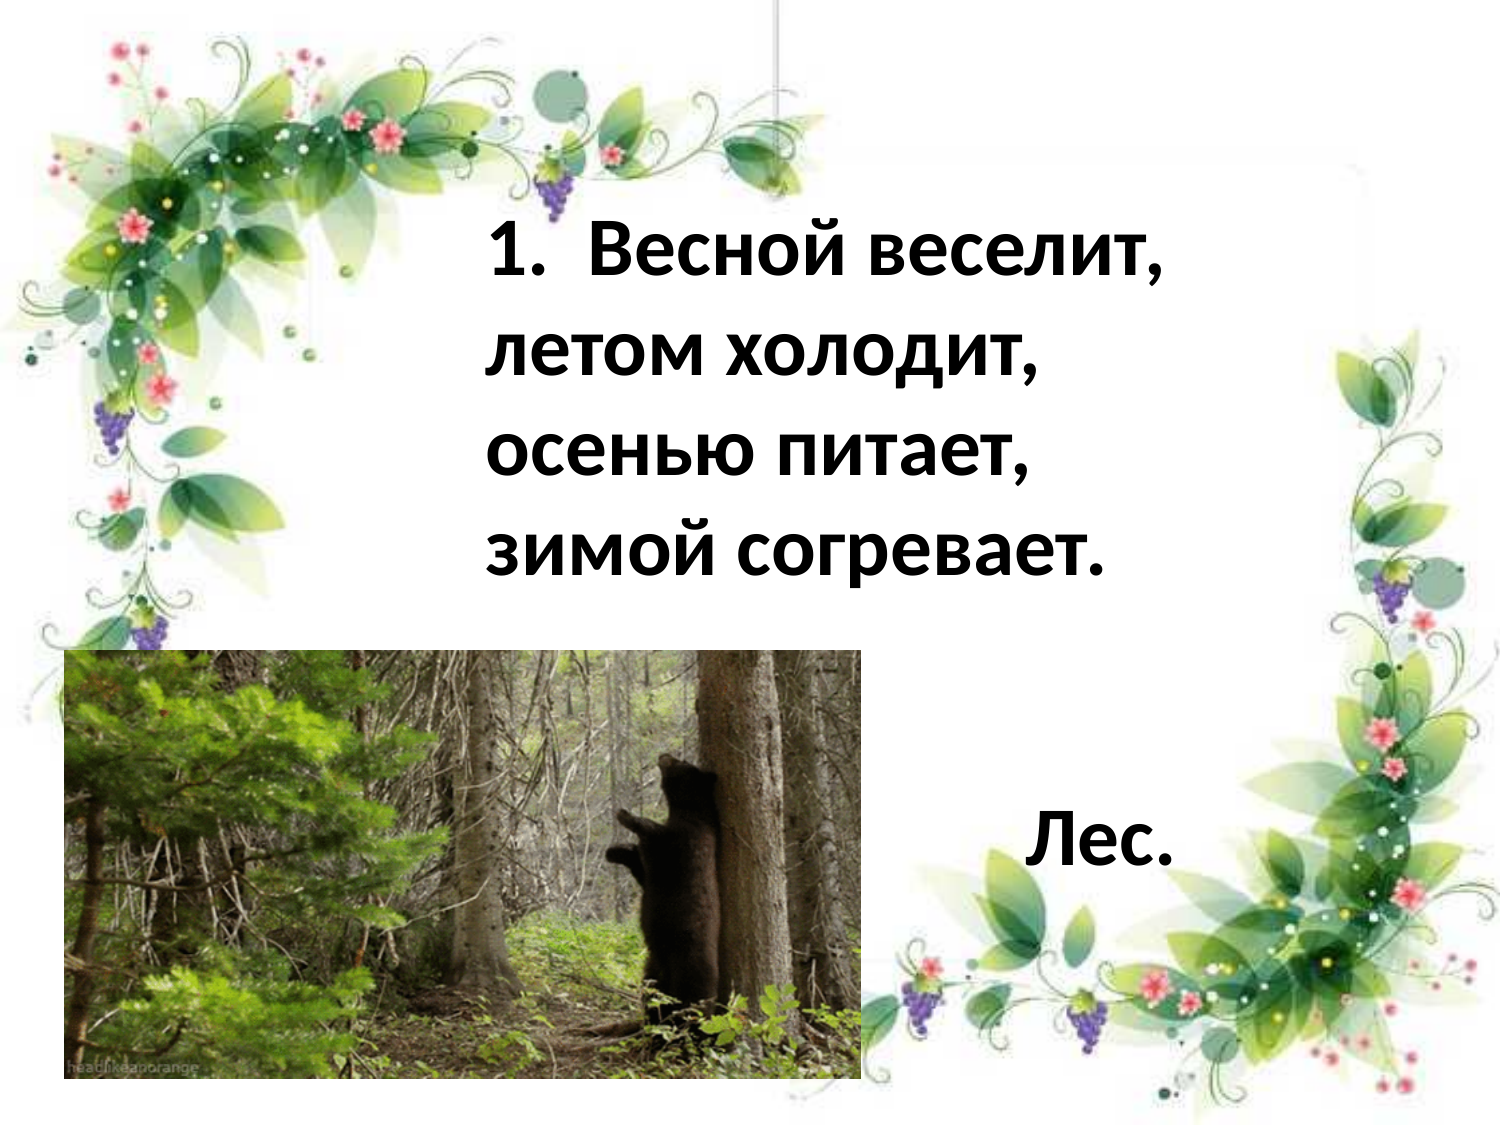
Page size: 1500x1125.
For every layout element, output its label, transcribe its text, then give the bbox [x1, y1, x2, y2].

list [74, 89, 1426, 1048]
text_box 1. Весной веселит, летом холодит, осенью питает, зимой согревает. [471, 184, 1221, 600]
picture [0, 0, 1500, 1125]
text_box Лес. [1010, 774, 1192, 890]
